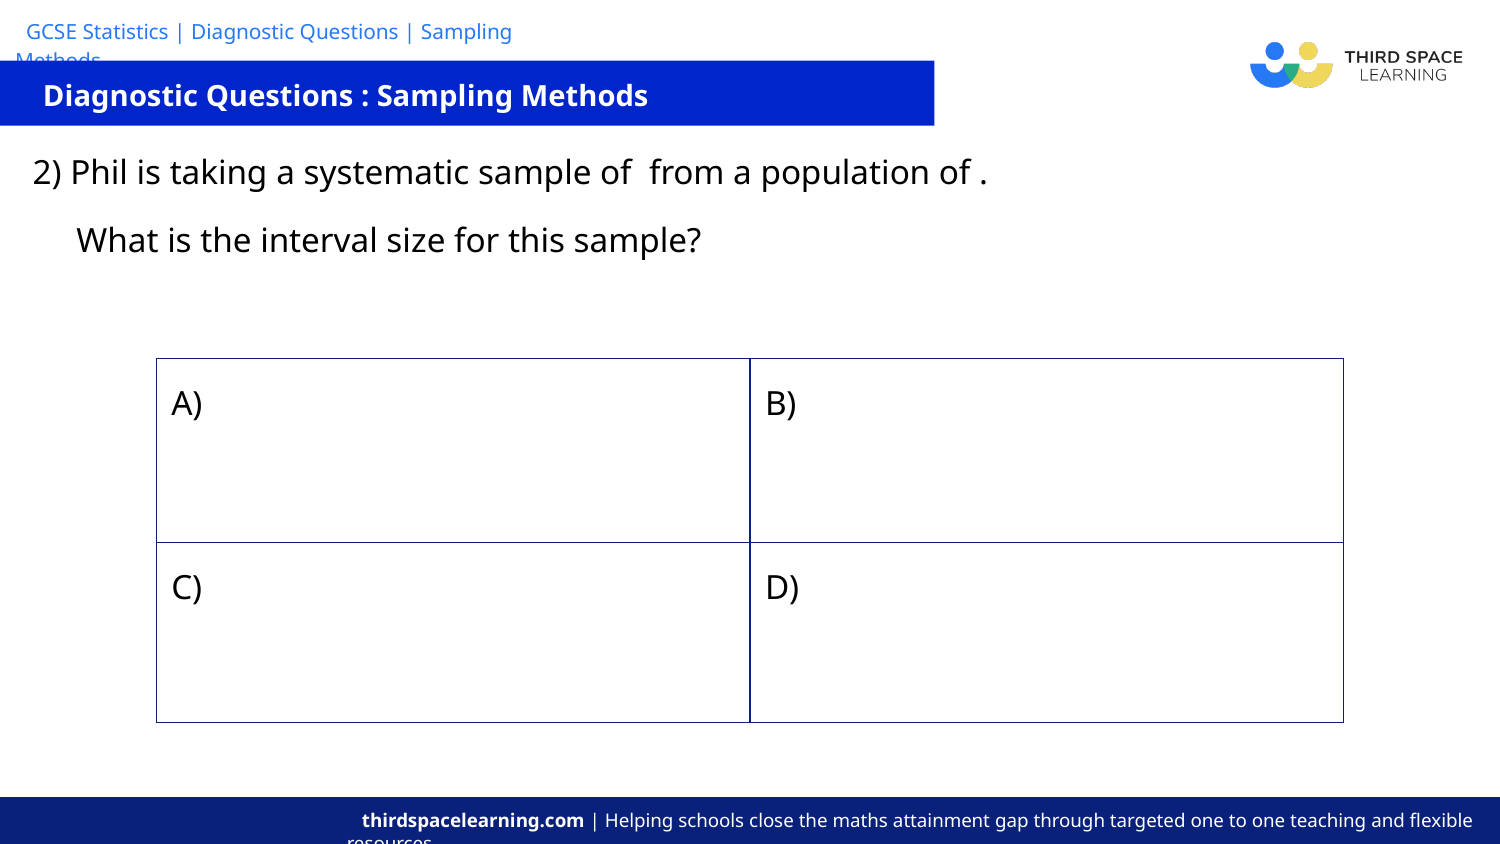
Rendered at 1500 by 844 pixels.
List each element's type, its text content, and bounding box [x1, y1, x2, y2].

picture [1250, 33, 1465, 99]
text_box Diagnostic Questions : Sampling Methods [27, 61, 778, 127]
